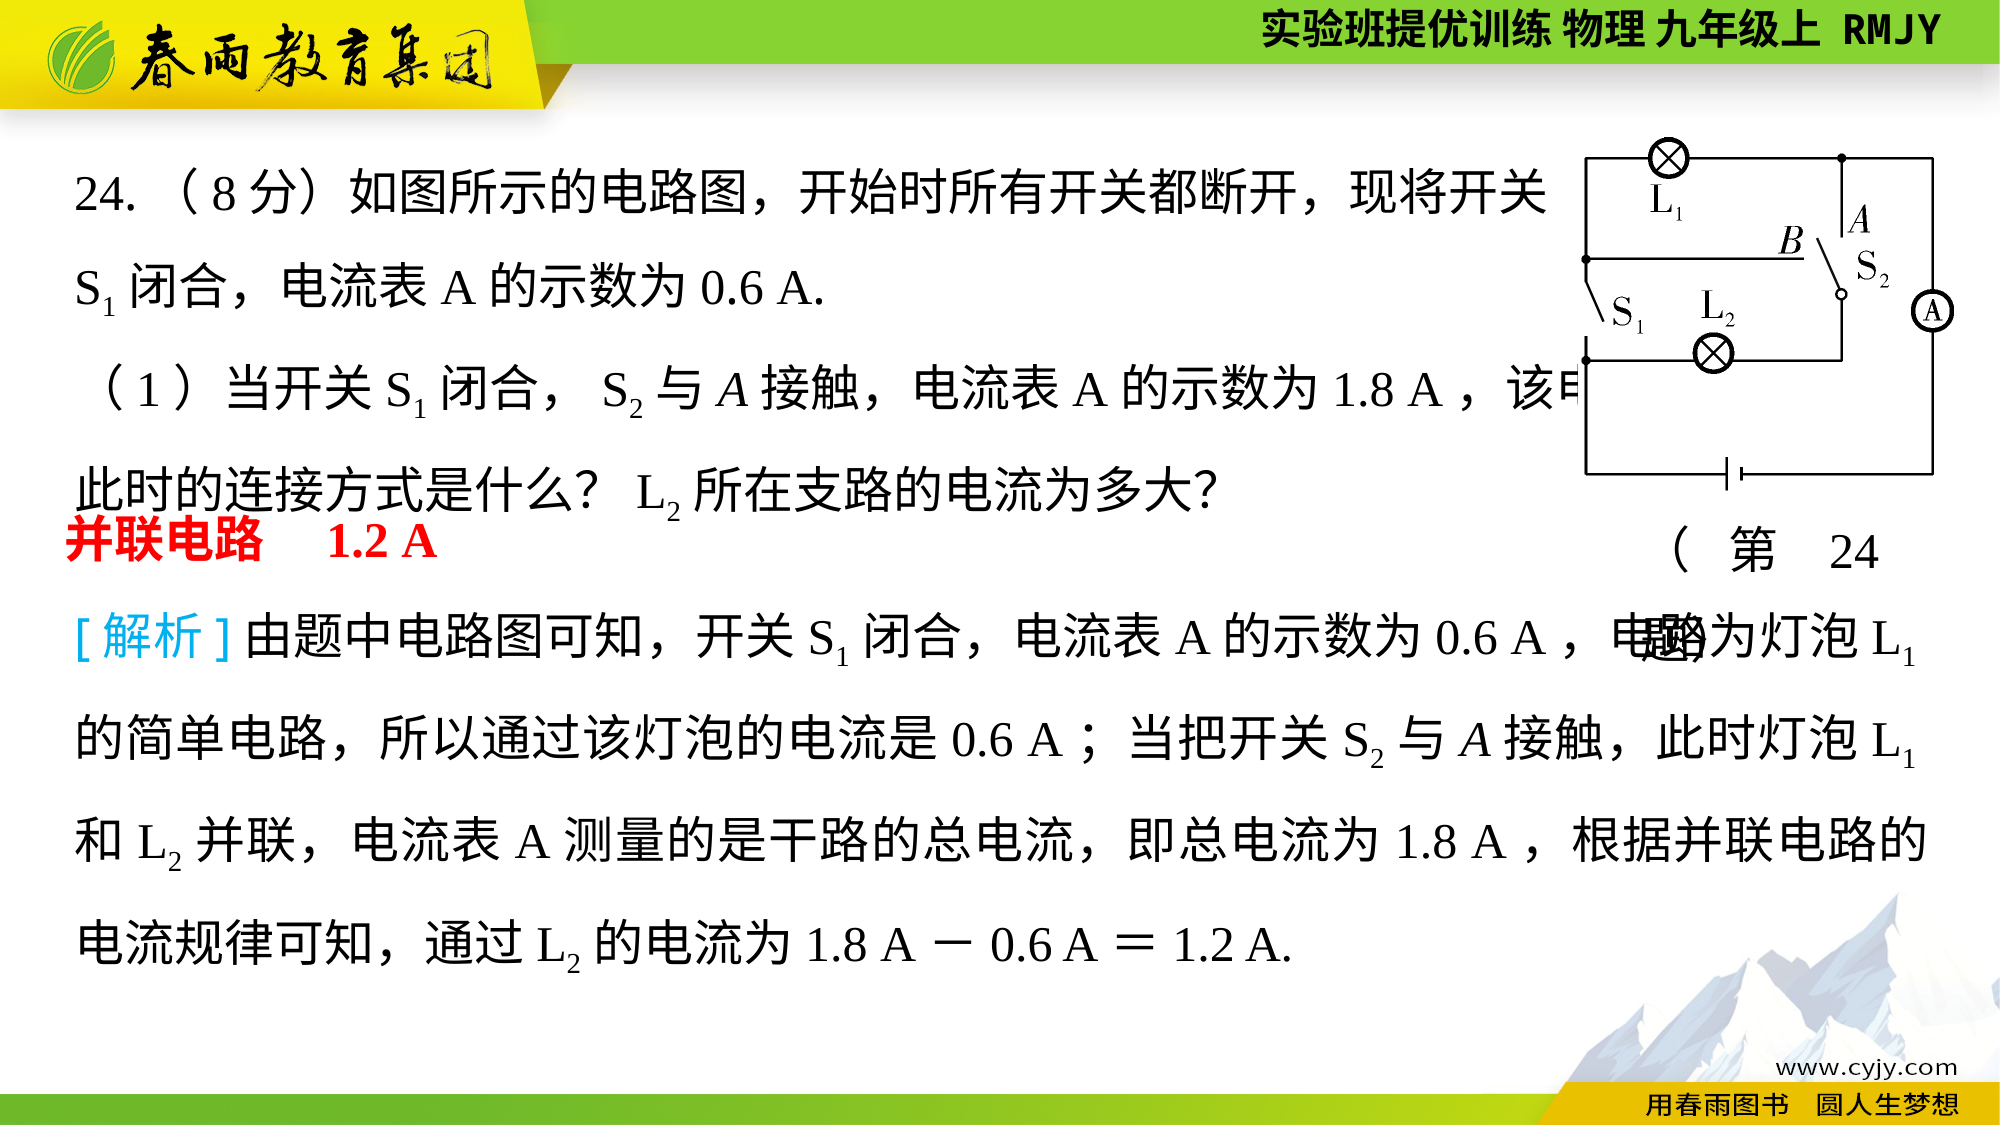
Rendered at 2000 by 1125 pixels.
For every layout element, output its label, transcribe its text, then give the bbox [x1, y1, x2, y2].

text_box 并联电路 1.2 A [49, 499, 453, 575]
list 24.（8分）如图所示的电路图，开始时所有开关都断开，现将开关 S1闭合，电流表A的示数为0.6 A. （1）当开关S1闭合，S2与A接触，电流表A的示数为1.8 A，该电路 此时的连接方式是什么？L2所在支路的电流为多大？ [59, 122, 1944, 538]
picture [0, 0, 2000, 1125]
text_box （第24题） [1626, 500, 1906, 562]
text_box [解析]由题中电路图可知，开关S1闭合，电流表A的示数为0.6 A，电路为灯泡L1的简单电路，所以通过该灯泡的电流是0.6 A；当把开关S2与A接触，此时灯泡L1和L2并联，电流表A测量的是干路的总电流，即总电流为1.8 A，根据并联电路的电流规律可知，通过L2的电流为1.8 A－0.6 A＝1.2 A. [59, 562, 1944, 987]
